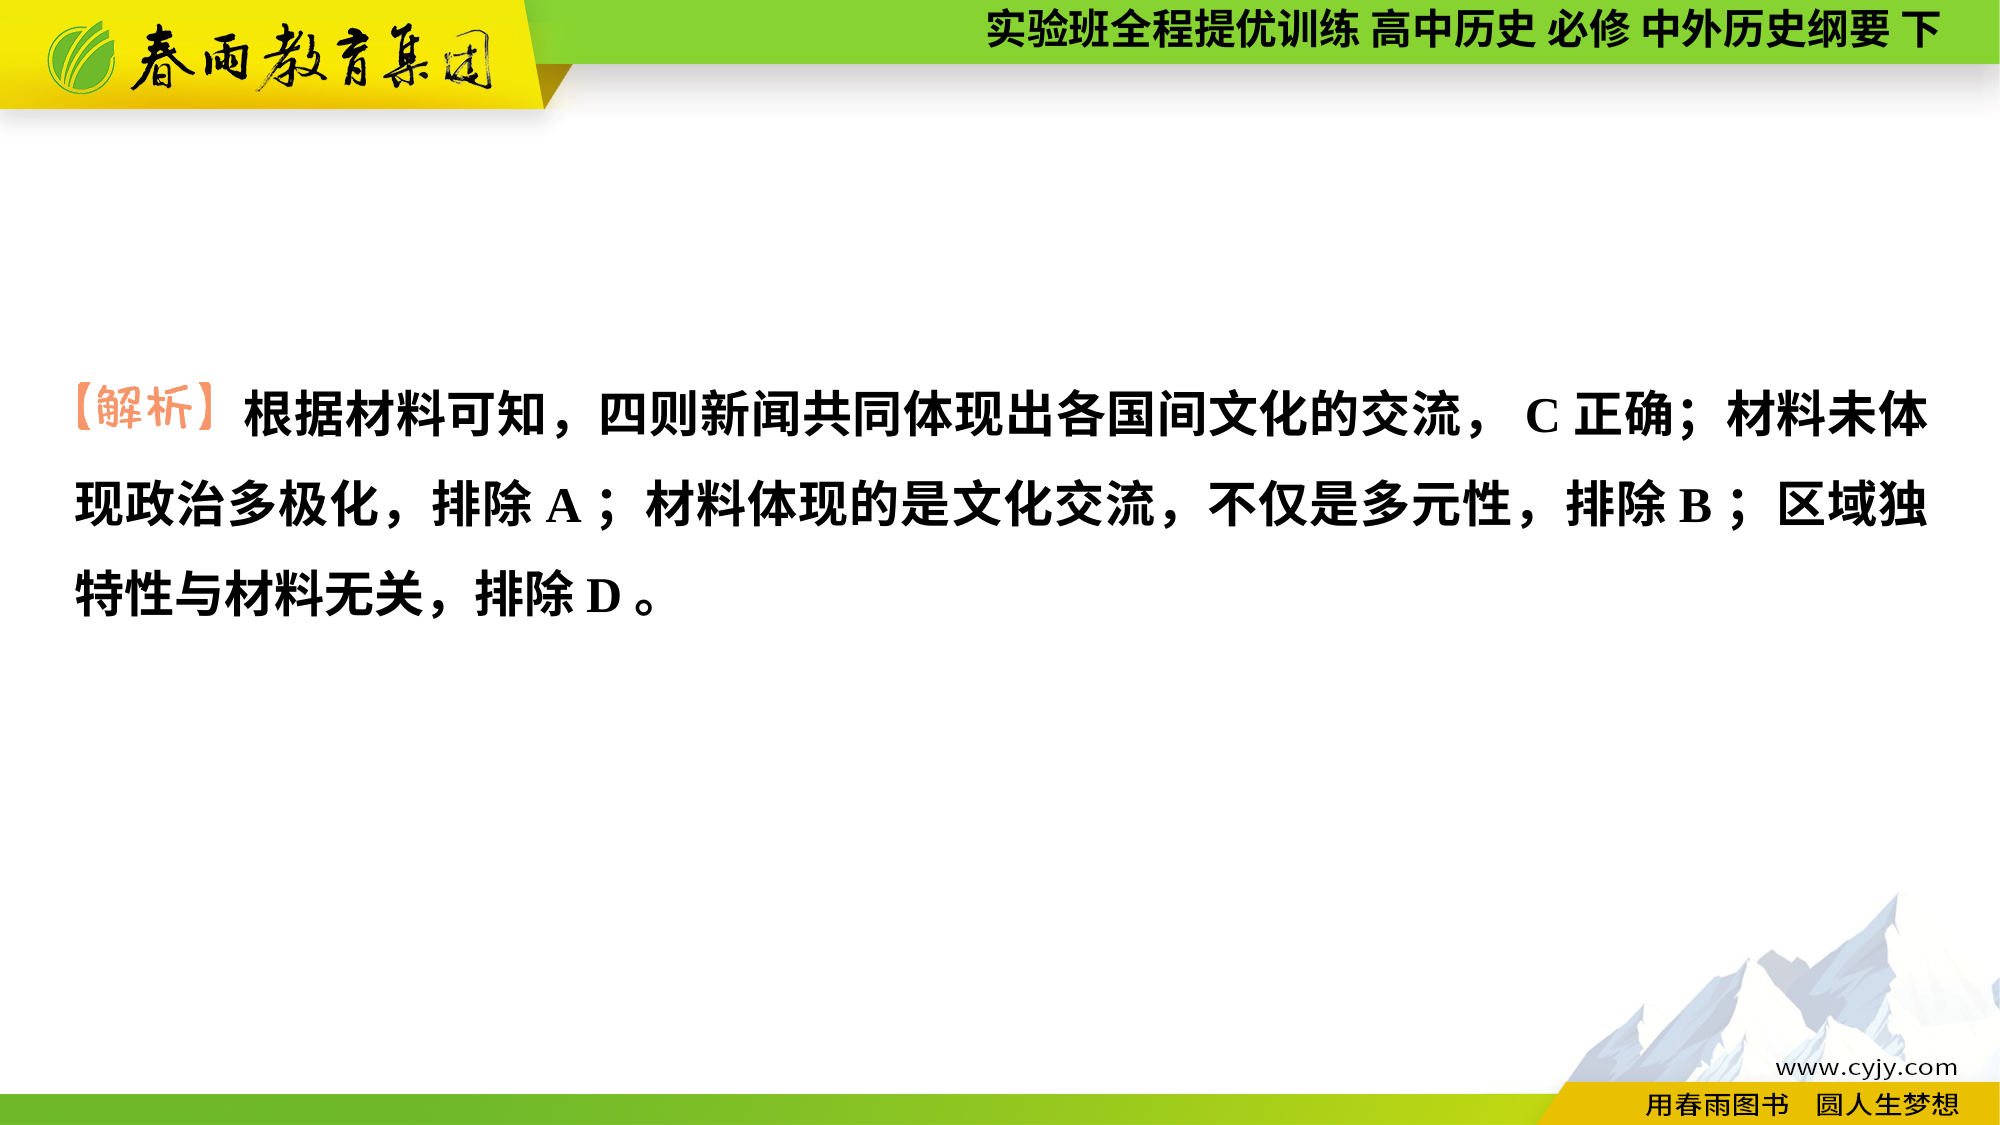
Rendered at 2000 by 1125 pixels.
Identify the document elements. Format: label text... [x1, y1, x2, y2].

picture [0, 0, 2000, 1125]
list 根据材料可知，四则新闻共同体现出各国间文化的交流，C正确；材料未体现政治多极化，排除A；材料体现的是文化交流，不仅是多元性，排除B；区域独特性与材料无关，排除D。 [59, 345, 1944, 622]
